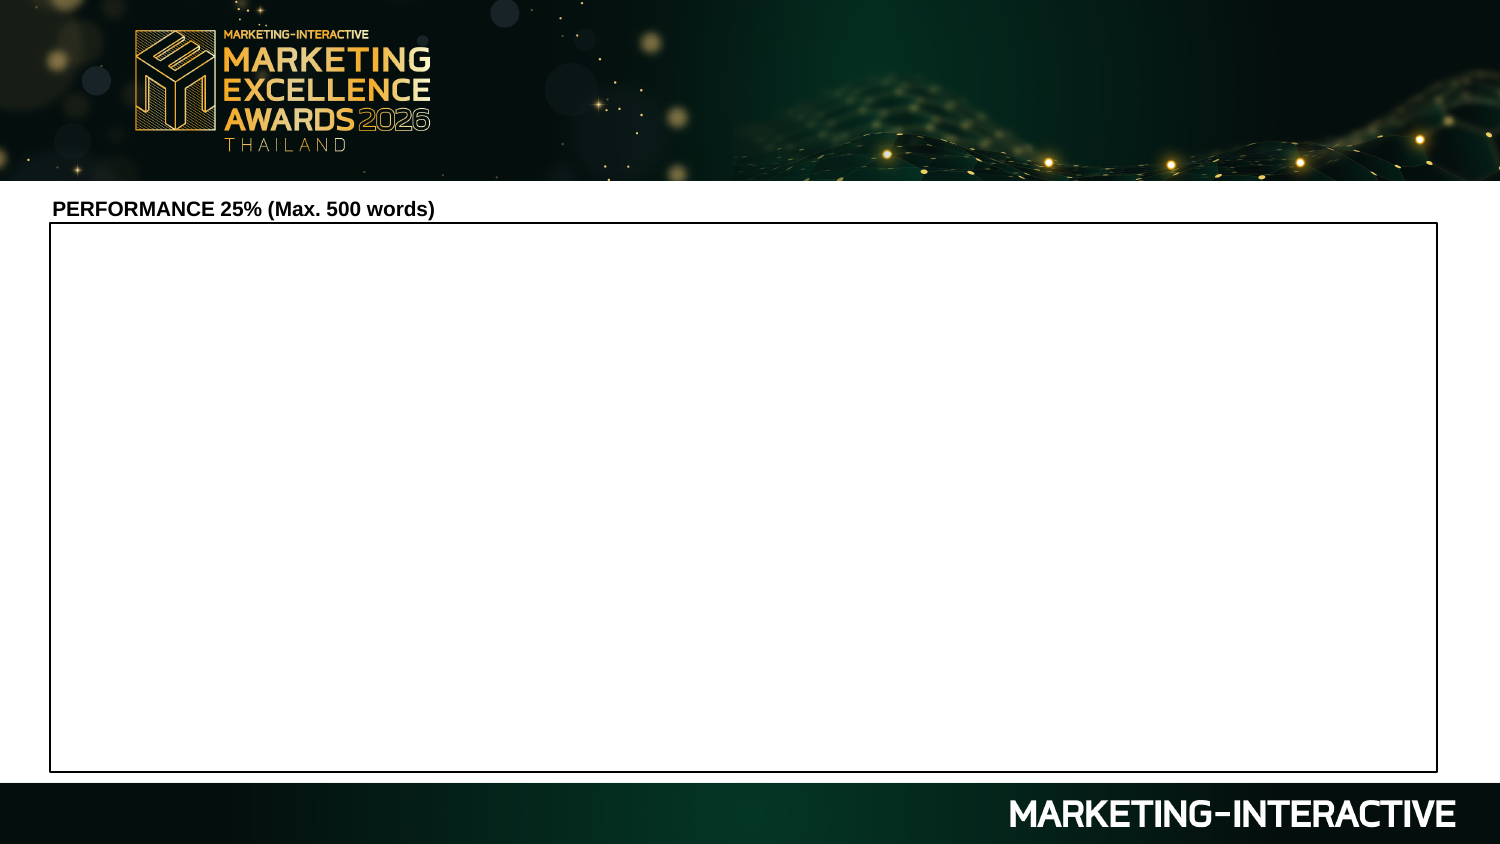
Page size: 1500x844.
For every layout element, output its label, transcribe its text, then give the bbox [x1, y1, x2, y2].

text_box [48, 221, 1440, 774]
text_box PERFORMANCE 25% (Max. 500 words) [37, 184, 1450, 228]
picture [0, 0, 1500, 844]
